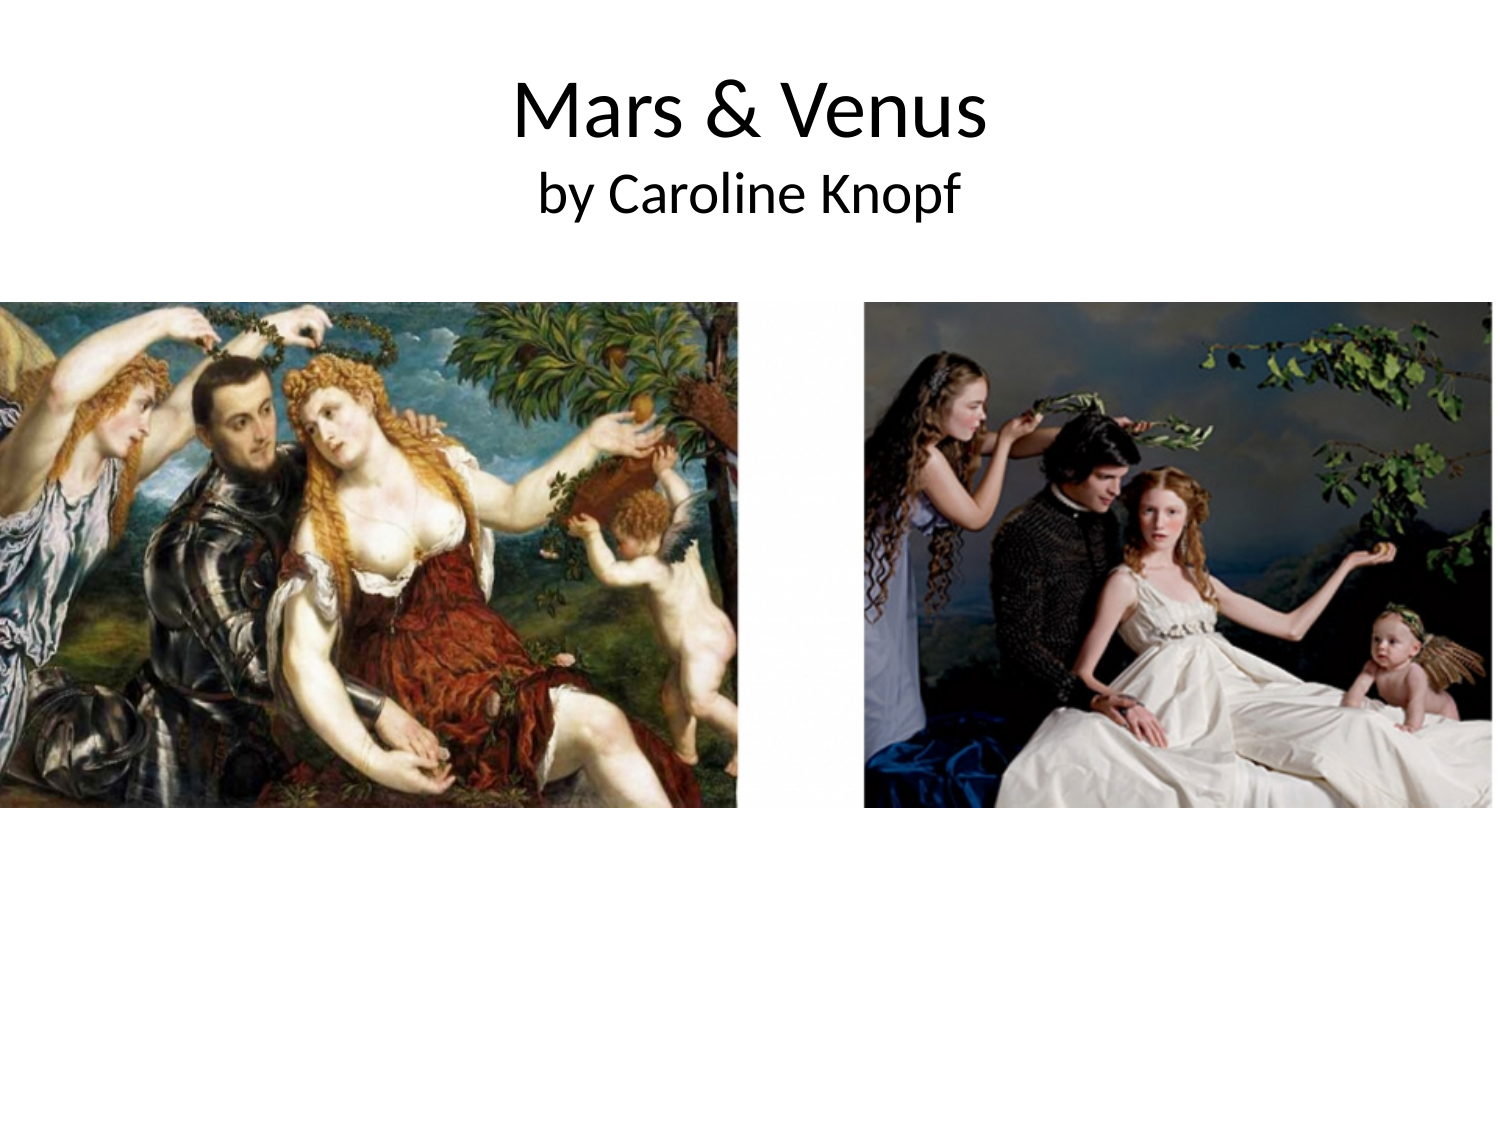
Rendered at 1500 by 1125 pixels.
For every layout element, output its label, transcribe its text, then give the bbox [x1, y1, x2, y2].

title Mars & Venus by Caroline Knopf [75, 45, 1425, 233]
picture [0, 302, 1495, 808]
